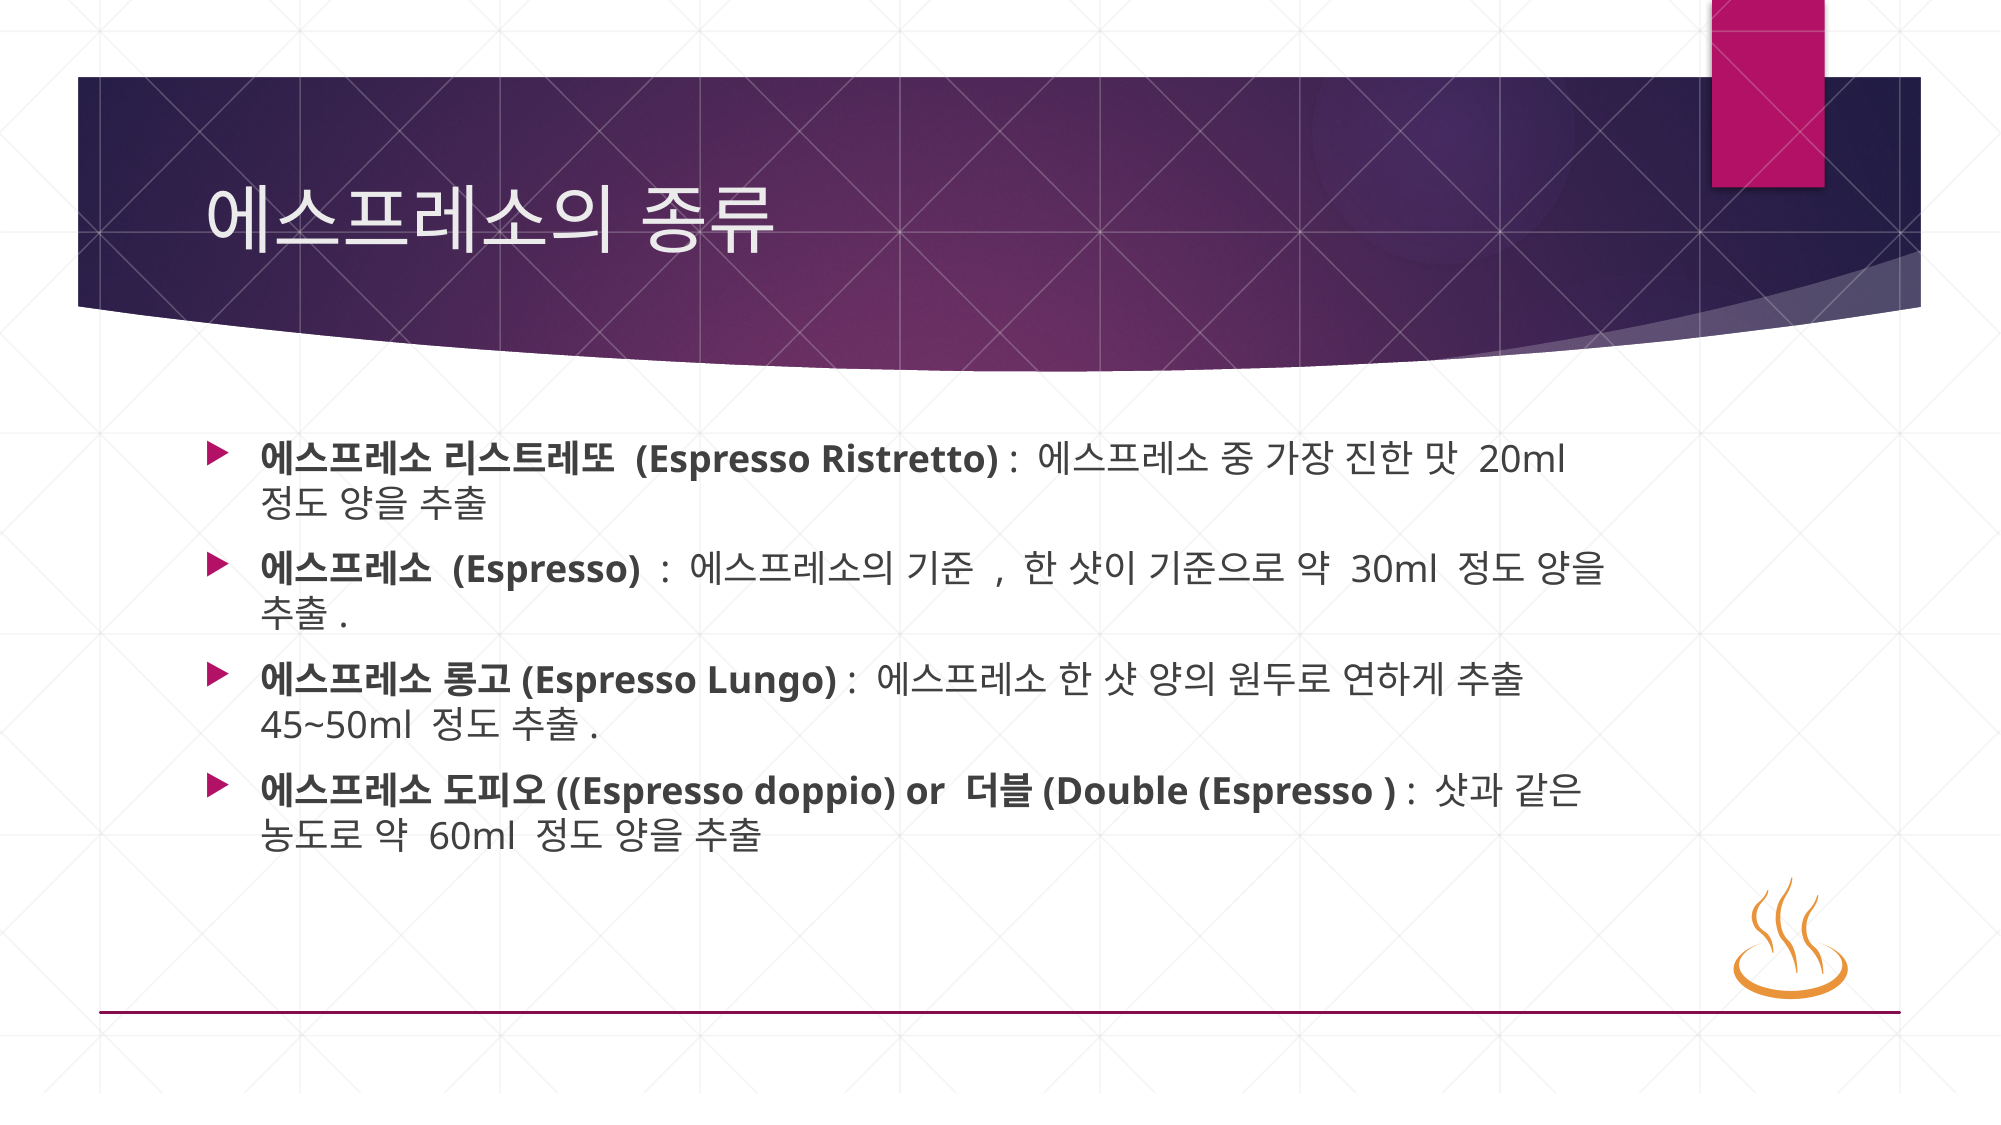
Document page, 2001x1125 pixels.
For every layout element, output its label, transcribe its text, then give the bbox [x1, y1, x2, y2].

title 에스프레소의 종류 [189, 159, 1627, 276]
list 에스프레소 리스트레또 (Espresso Ristretto) : 에스프레소 중 가장 진한 맛 20ml 정도 양을 추출 에스프레소 (Espresso) : 에스프레소의 기준 , 한 샷이 기준으로 약 30ml 정도 양을 추출. 에스프레소 롱고(Espresso Lungo) : 에스프레소 한 샷 양의 원두로 연하게 추출 45~50ml 정도 추출. 에스프레소 도피오((Espresso doppio) or 더블(Double (Espresso ) : 샷과 같은 농도로 약 60ml 정도 양을 추출 [189, 427, 1638, 988]
text_box ♨ [1701, 825, 1914, 1040]
